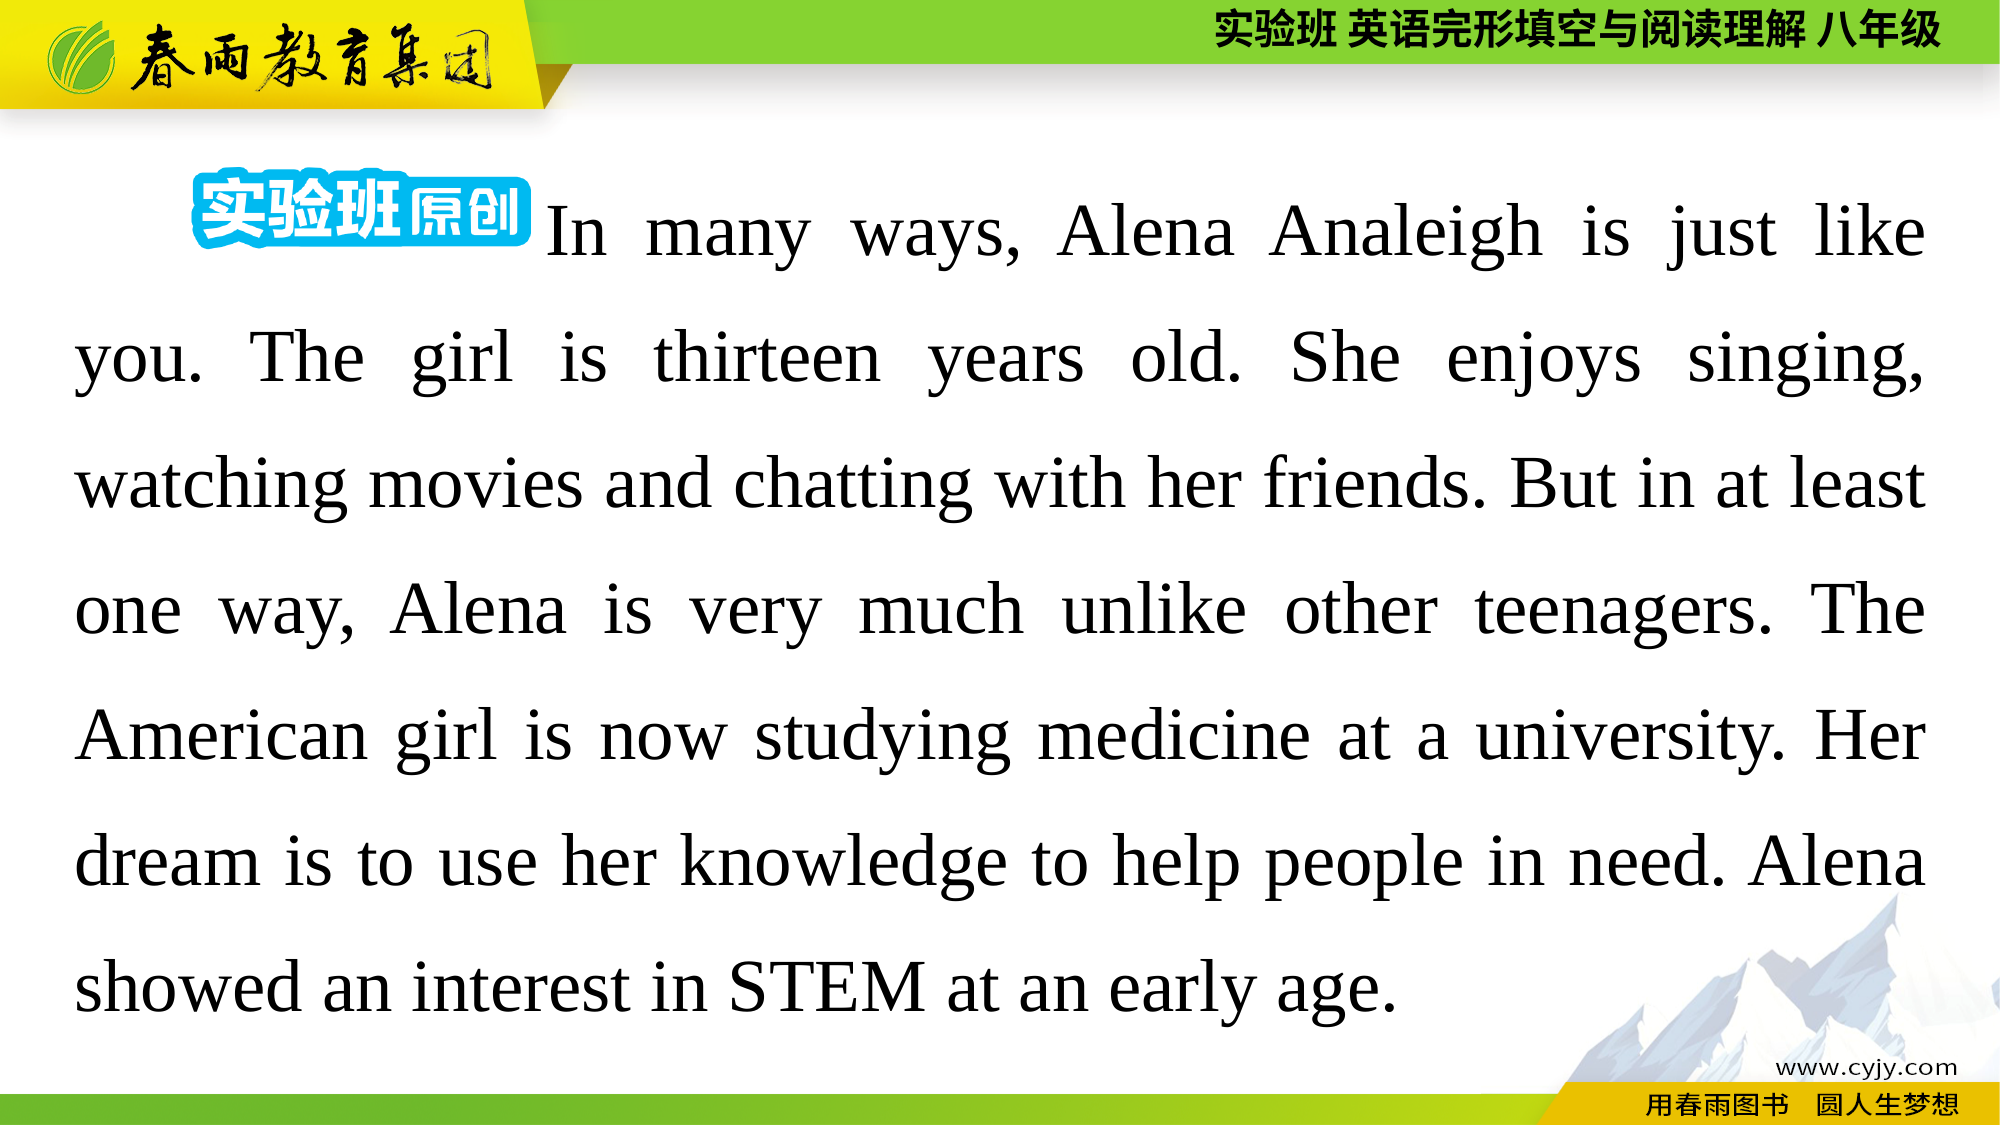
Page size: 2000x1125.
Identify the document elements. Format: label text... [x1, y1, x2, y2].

list In many ways, Alena Analeigh is just like you. The girl is thirteen years old. She enjoys singing, watching movies and chatting with her friends. But in at least one way, Alena is very much unlike other teenagers. The American girl is now studying medicine at a university. Her dream is to use her knowledge to help people in need. Alena showed an interest in STEM at an early age. [59, 137, 1944, 1029]
picture [0, 0, 2000, 1125]
